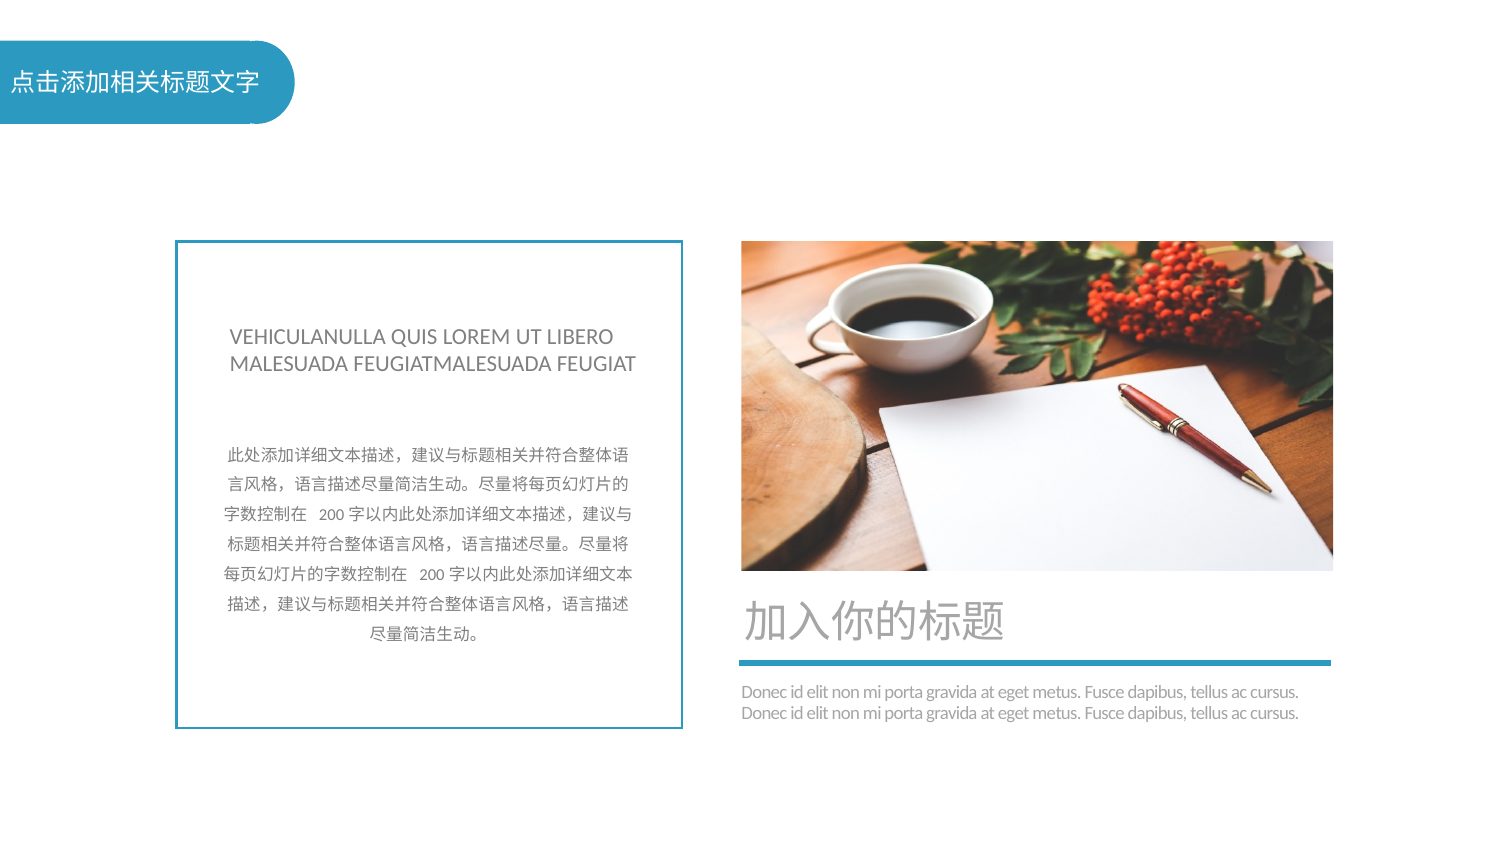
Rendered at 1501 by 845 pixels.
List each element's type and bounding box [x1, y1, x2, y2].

text_box [176, 241, 687, 728]
text_box [726, 241, 1349, 732]
